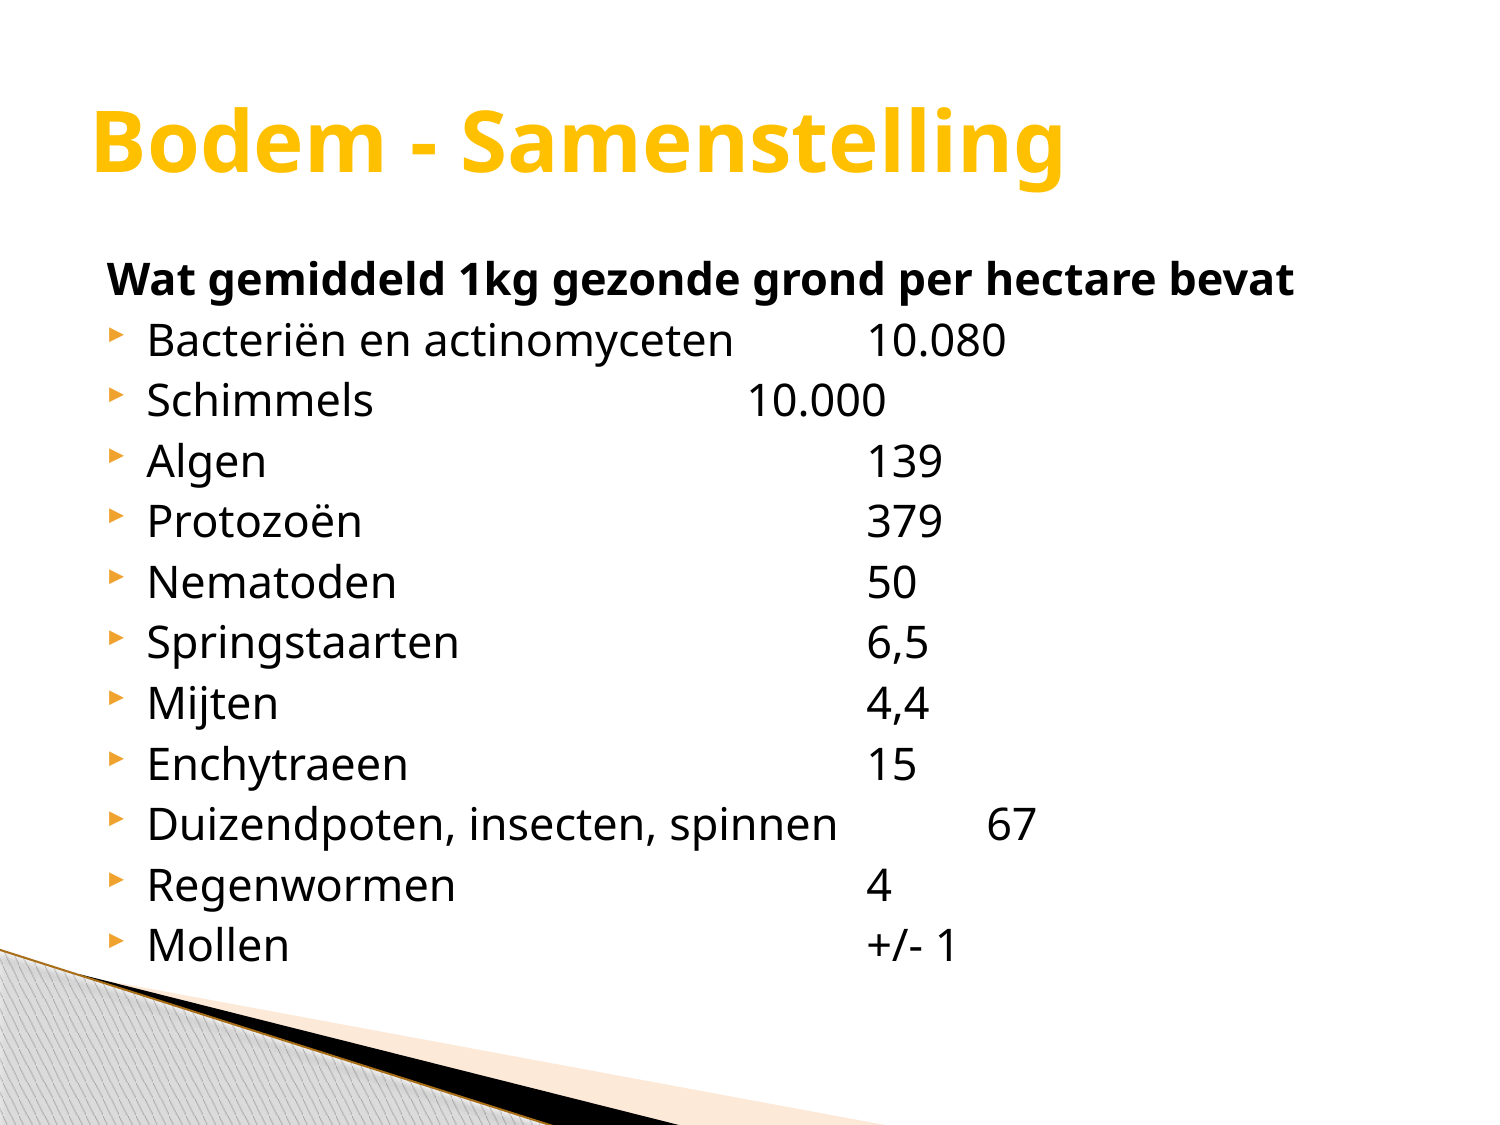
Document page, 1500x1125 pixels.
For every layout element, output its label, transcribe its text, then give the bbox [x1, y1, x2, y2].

list Wat gemiddeld 1kg gezonde grond per hectare bevat Bacteriën en actinomyceten 10.080 Schimmels 10.000 Algen 139 Protozoën 379 Nematoden 50 Springstaarten 6,5 Mijten 4,4 Enchytraeen 15 Duizendpoten, insecten, spinnen 67 Regenwormen 4 Mollen +/- 1 [75, 243, 1425, 986]
title Bodem - Samenstelling [75, 45, 1425, 233]
